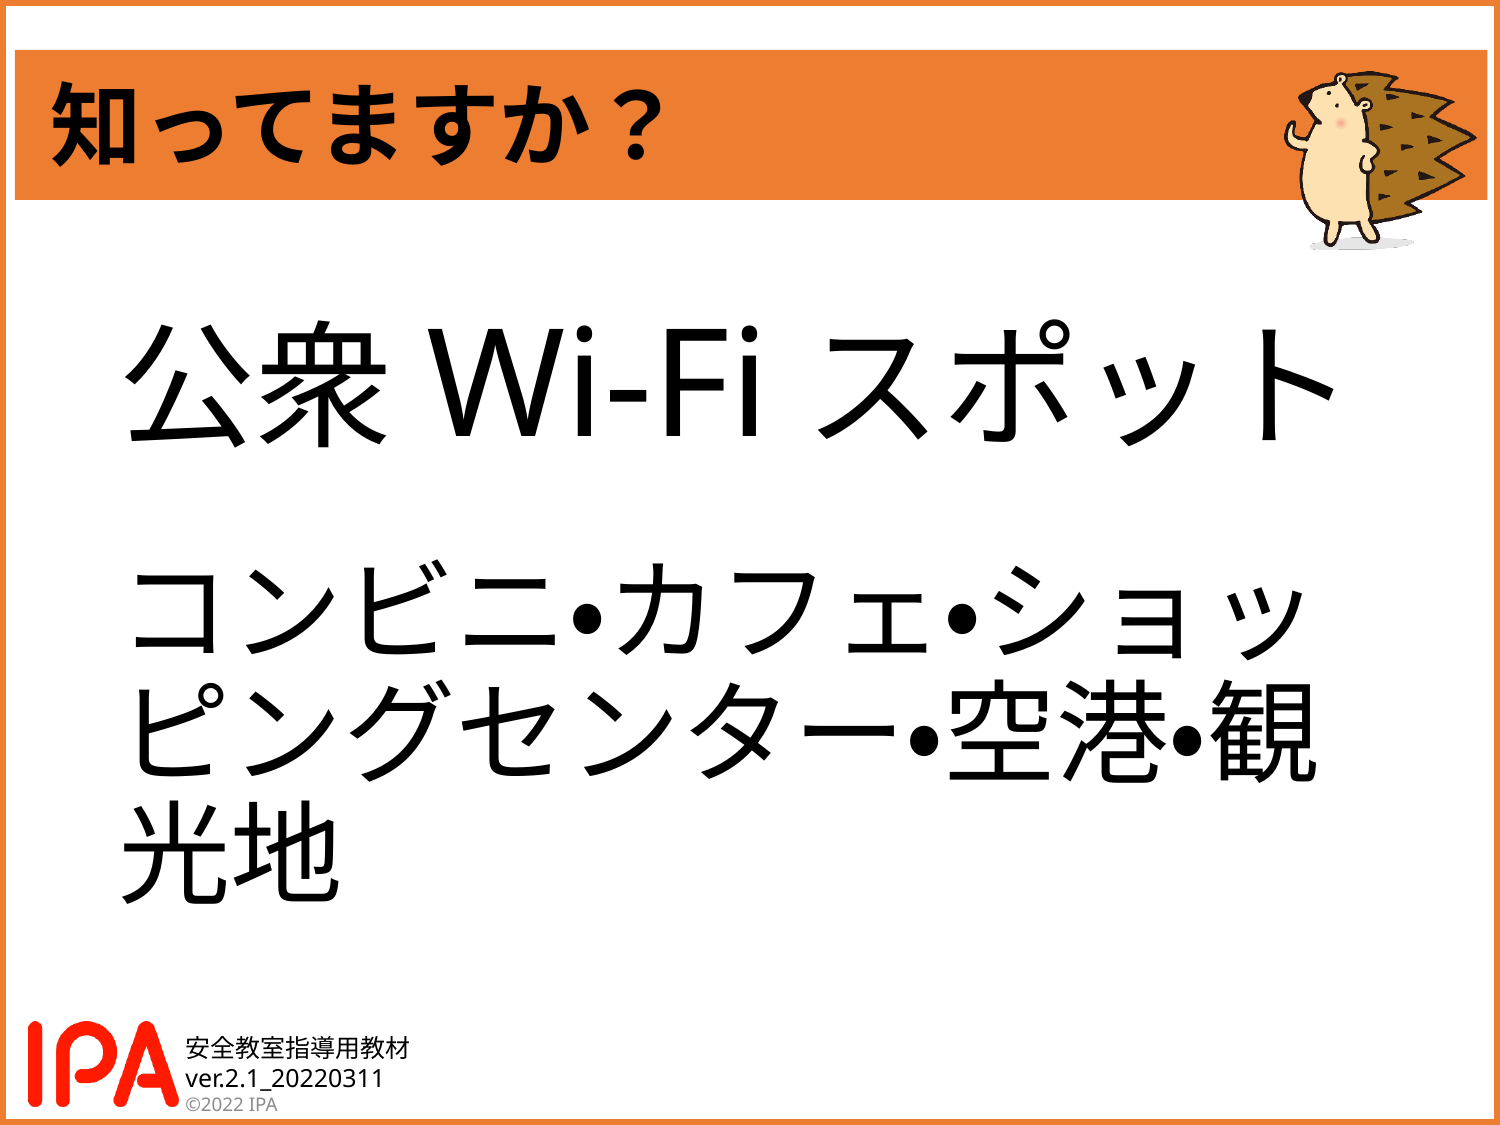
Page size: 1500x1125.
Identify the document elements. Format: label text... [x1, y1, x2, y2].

title 知ってますか？ [35, 65, 1341, 195]
picture [28, 1021, 179, 1107]
list 公衆Wi-Fiスポット コンビニ・カフェ・ショッピングセンター・空港・観光地 [103, 299, 1397, 1014]
picture [1284, 71, 1477, 250]
